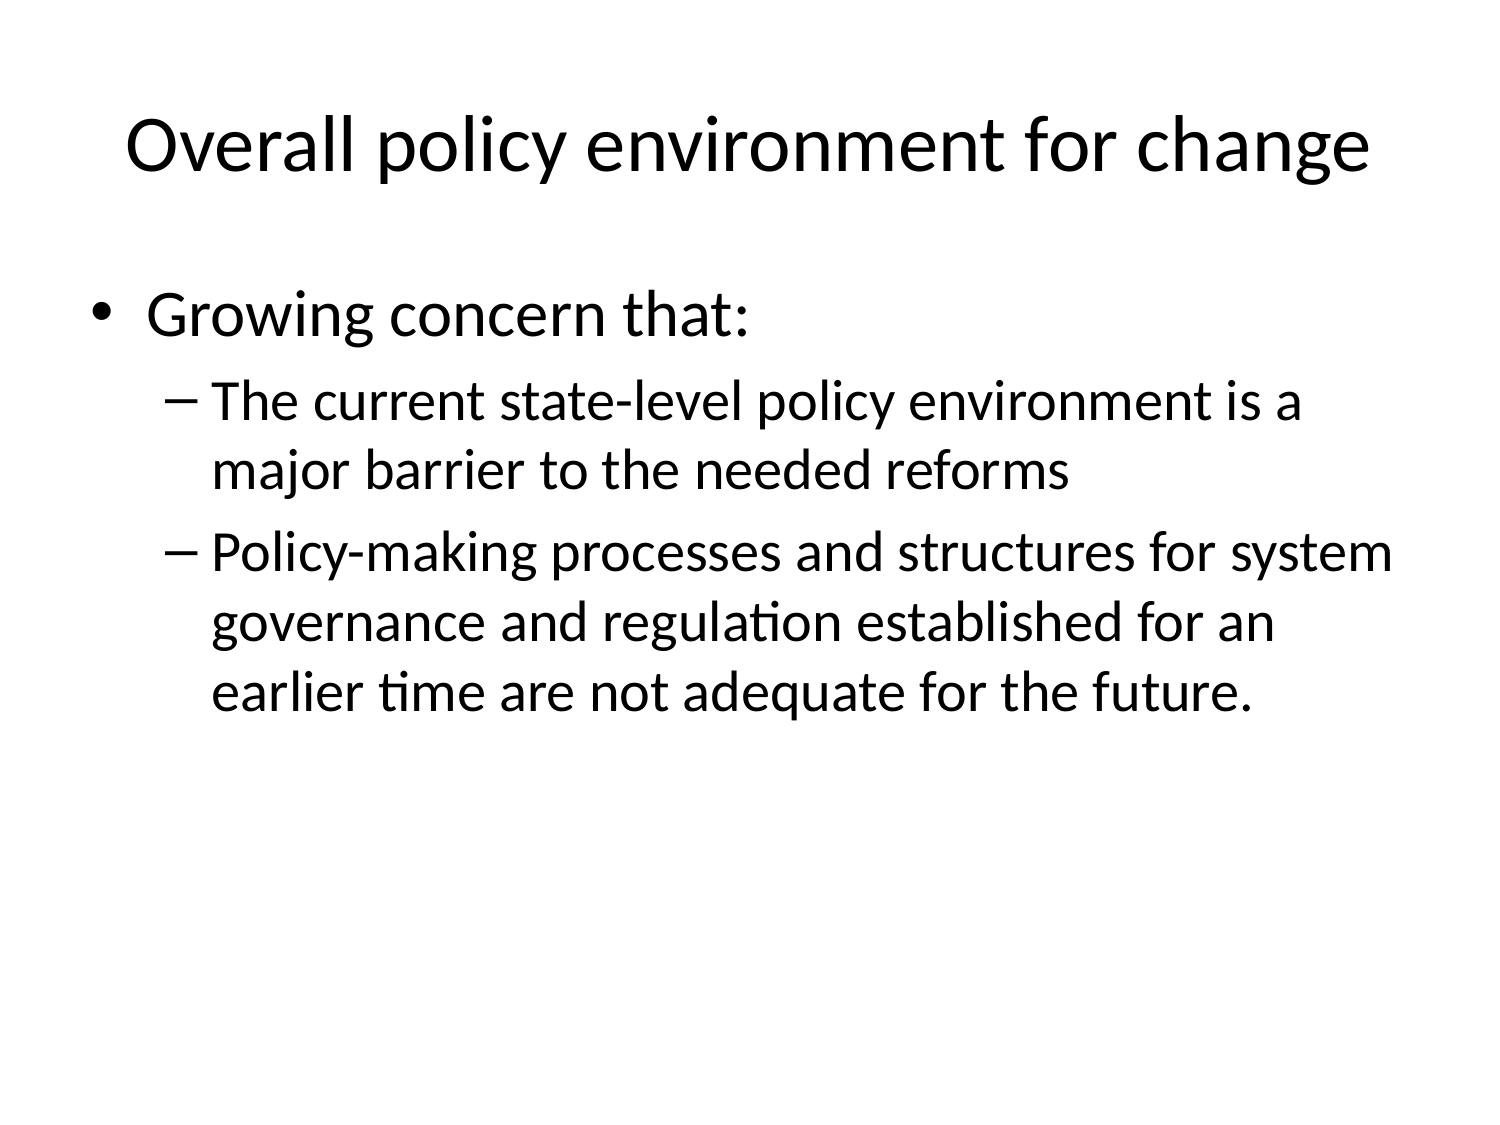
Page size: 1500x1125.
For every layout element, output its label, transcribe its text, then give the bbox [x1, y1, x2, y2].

title Overall policy environment for change [75, 45, 1425, 233]
list Growing concern that: The current state-level policy environment is a major barrier to the needed reforms Policy-making processes and structures for system governance and regulation established for an earlier time are not adequate for the future. [75, 262, 1425, 1005]
